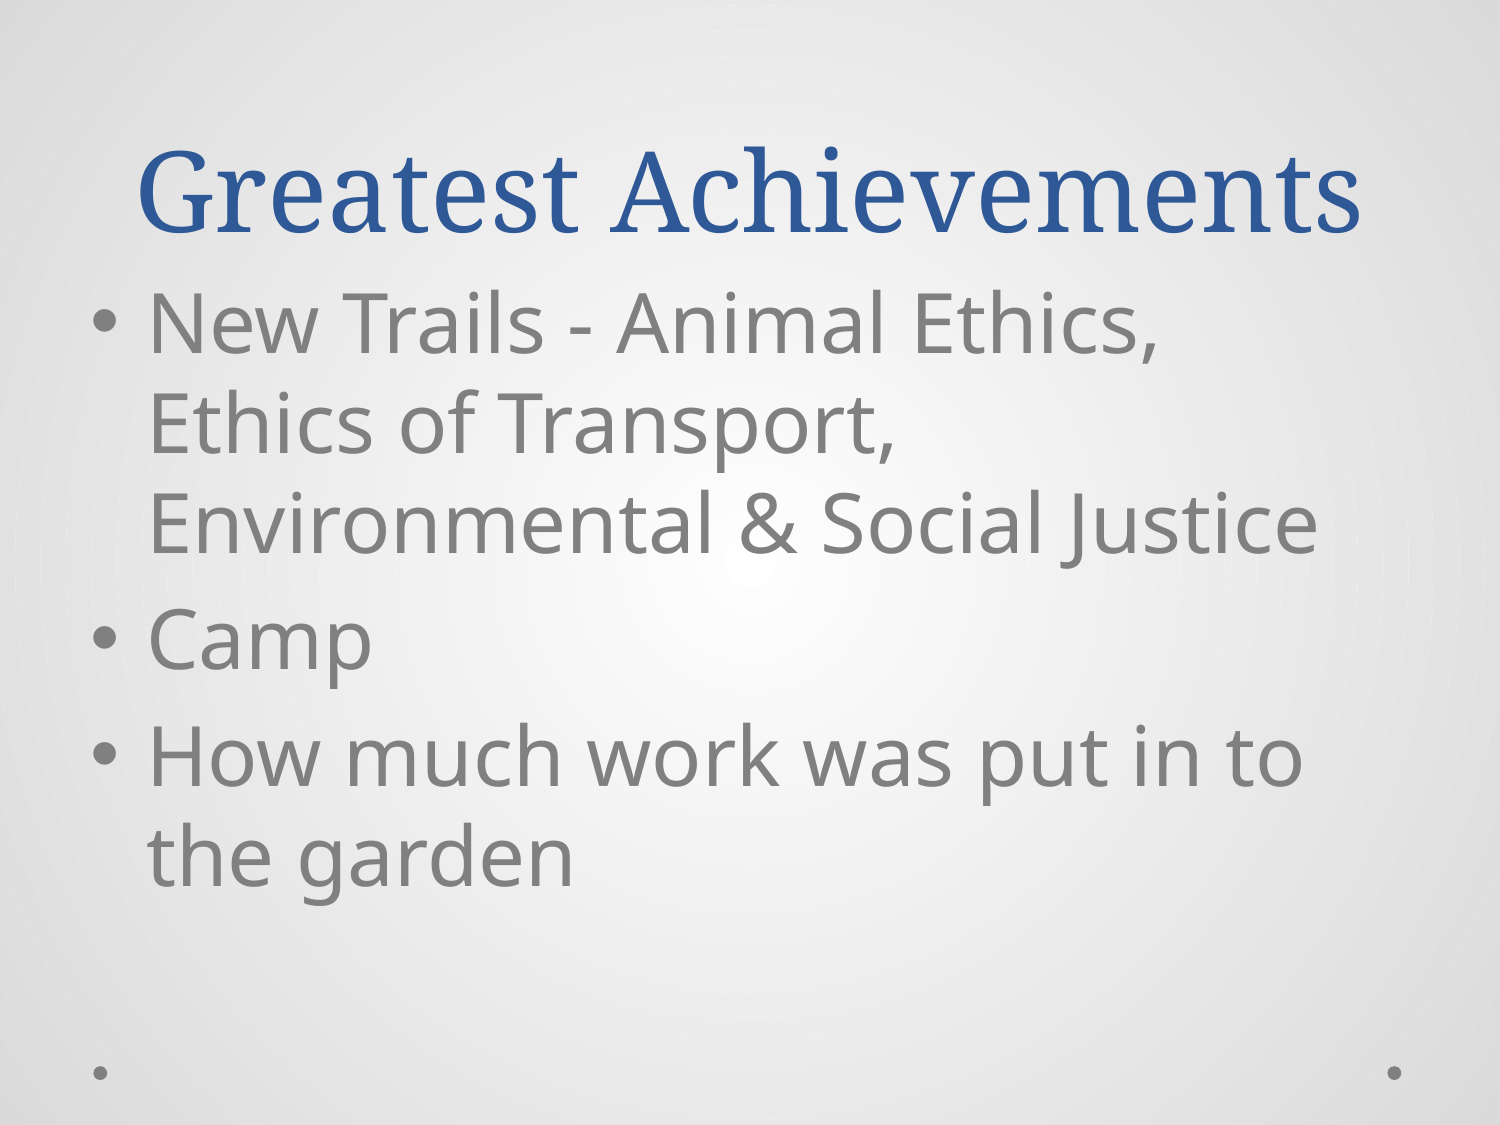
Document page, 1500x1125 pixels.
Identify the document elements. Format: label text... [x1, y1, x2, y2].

list New Trails - Animal Ethics, Ethics of Transport, Environmental & Social Justice Camp How much work was put in to the garden [75, 262, 1425, 1005]
title Greatest Achievements [75, 0, 1425, 262]
